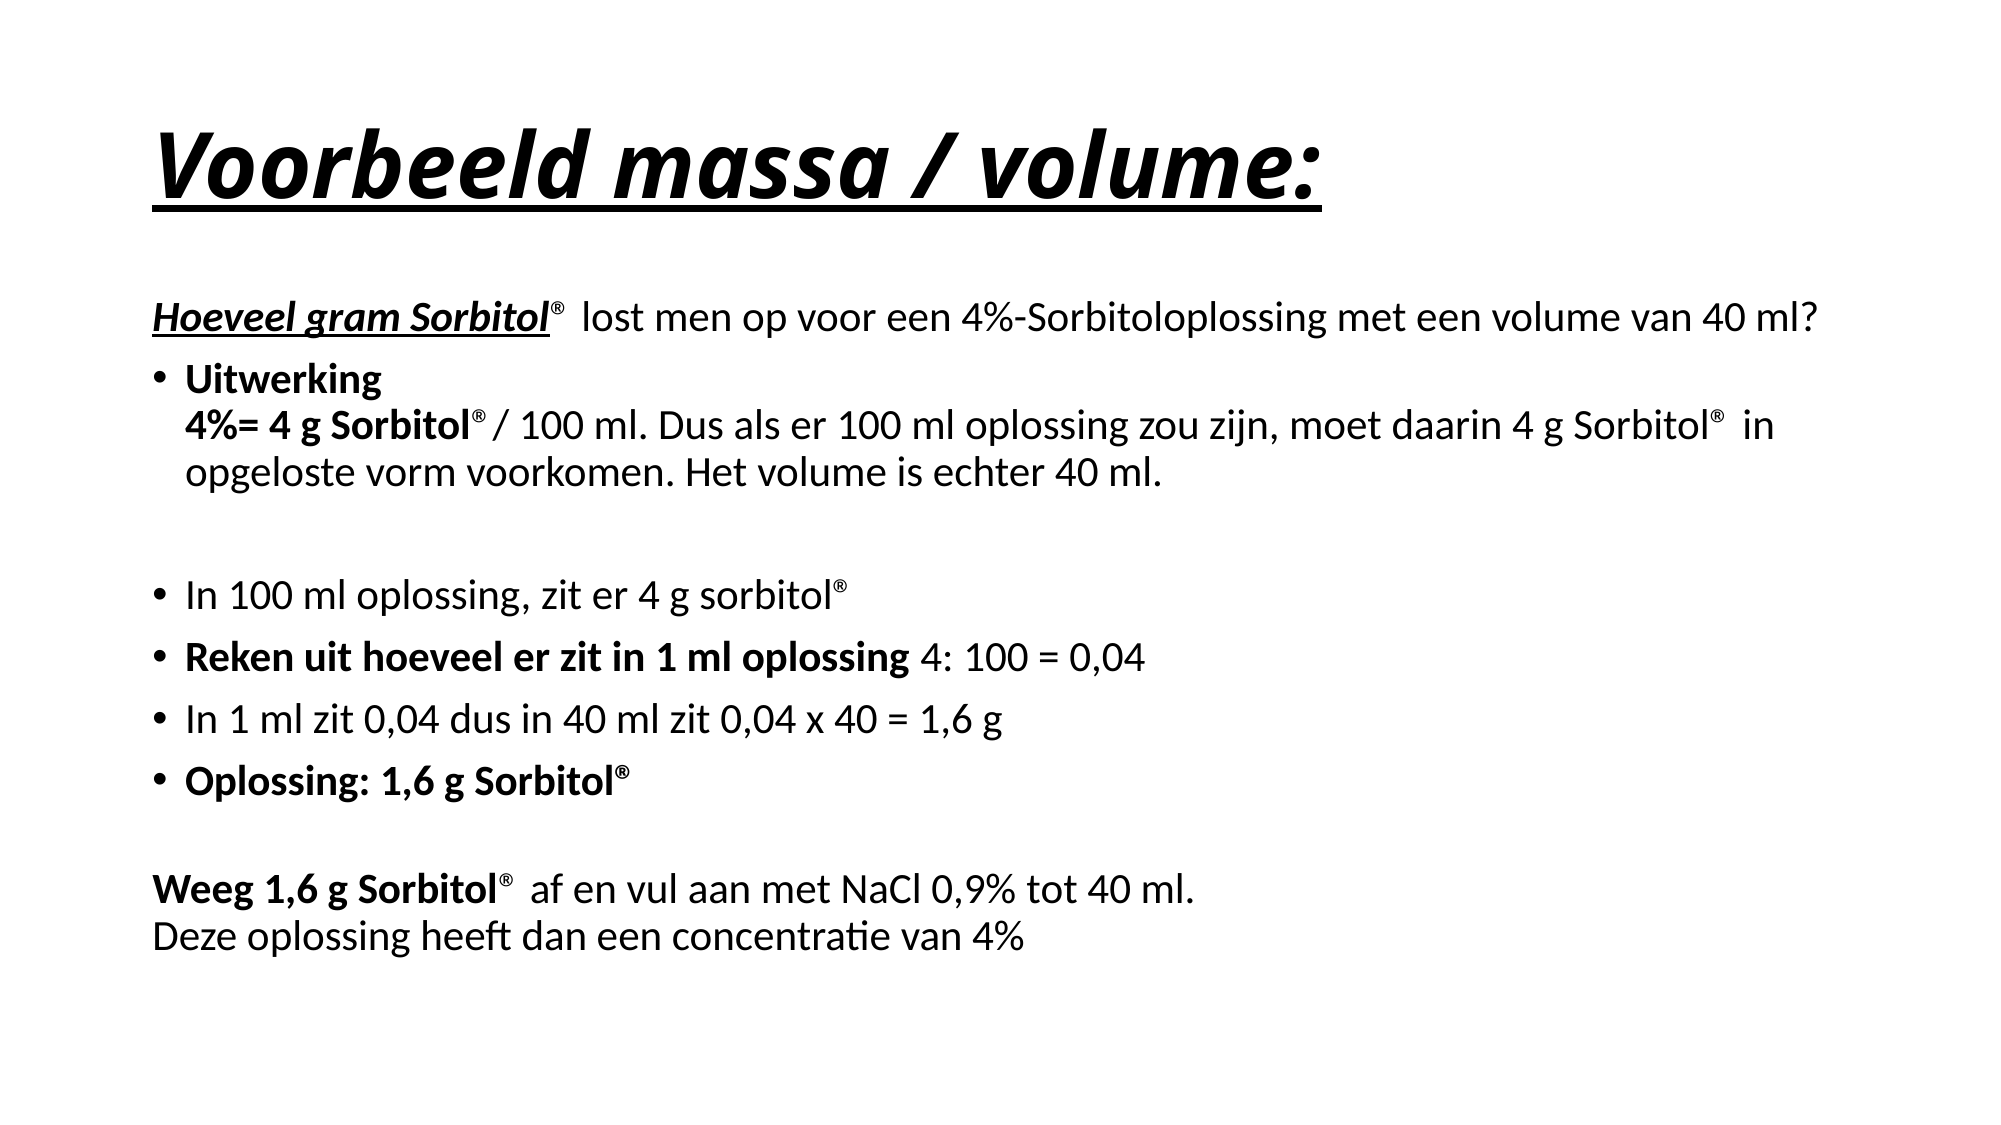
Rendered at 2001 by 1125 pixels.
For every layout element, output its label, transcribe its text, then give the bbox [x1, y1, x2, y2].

title Voorbeeld massa / volume: [137, 59, 1863, 240]
list Hoeveel gram Sorbitol® lost men op voor een 4%-Sorbitoloplossing met een volume van 40 ml? Uitwerking 4%= 4 g Sorbitol®/ 100 ml. Dus als er 100 ml oplossing zou zijn, moet daarin 4 g Sorbitol® in opgeloste vorm voorkomen. Het volume is echter 40 ml. In 100 ml oplossing, zit er 4 g sorbitol® Reken uit hoeveel er zit in 1 ml oplossing 4: 100 = 0,04 In 1 ml zit 0,04 dus in 40 ml zit 0,04 x 40 = 1,6 g Oplossing: 1,6 g Sorbitol® Weeg 1,6 g Sorbitol® af en vul aan met NaCl 0,9% tot 40 ml. Deze oplossing heeft dan een concentratie van 4% [137, 240, 1863, 1014]
